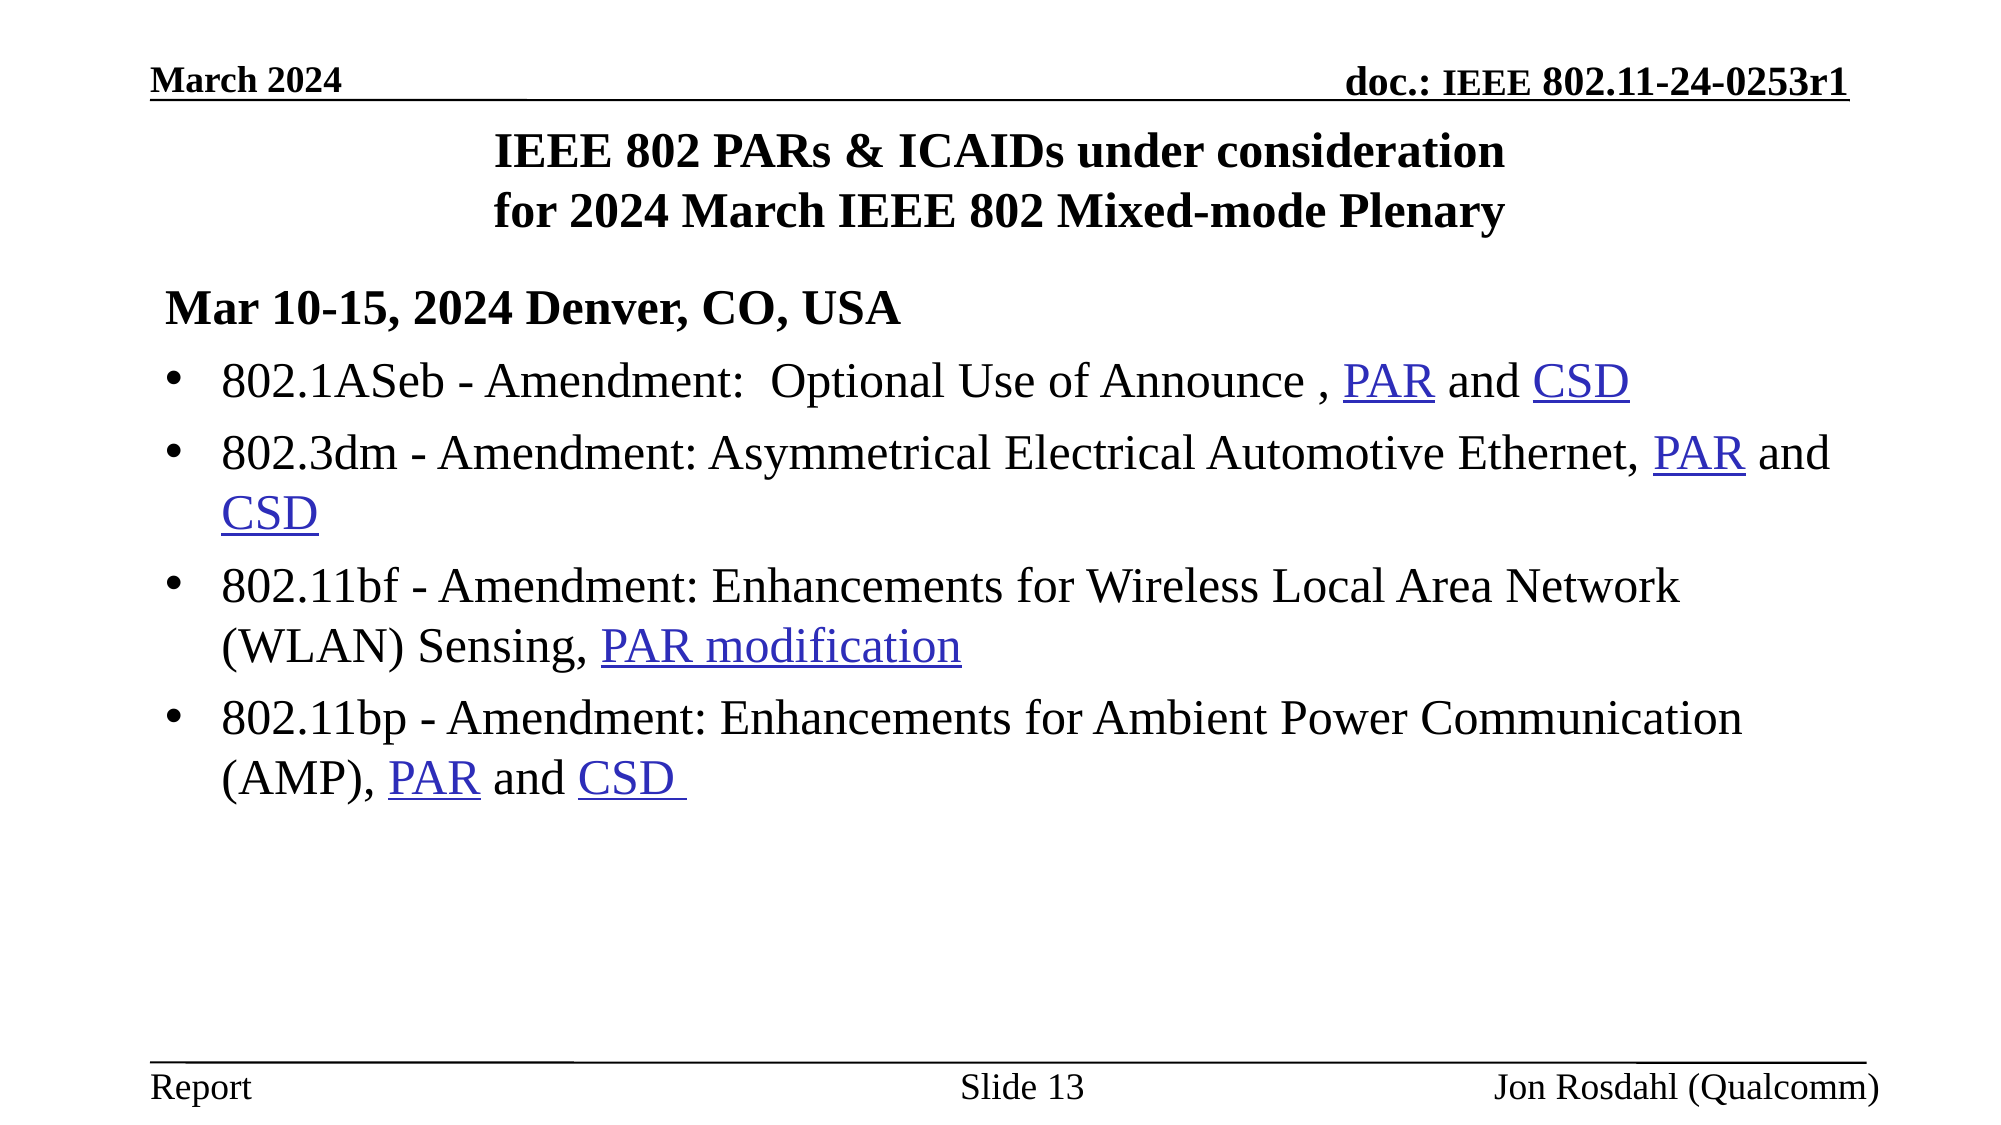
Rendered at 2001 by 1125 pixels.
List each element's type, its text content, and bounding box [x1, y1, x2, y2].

list Mar 10-15, 2024 Denver, CO, USA 802.1ASeb - Amendment: Optional Use of Announce , PAR and CSD 802.3dm - Amendment: Asymmetrical Electrical Automotive Ethernet, PAR and CSD 802.11bf - Amendment: Enhancements for Wireless Local Area Network (WLAN) Sensing, PAR modification 802.11bp - Amendment: Enhancements for Ambient Power Communication (AMP), PAR and CSD [149, 266, 1881, 1039]
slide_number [149, 49, 431, 100]
title IEEE 802 PARs & ICAIDs under consideration for 2024 March IEEE 802 Mixed-mode Plenary [149, 112, 1850, 244]
slide_number Slide 13 [950, 1061, 1095, 1125]
footer Jon Rosdahl (Qualcomm) [1436, 1061, 1881, 1108]
